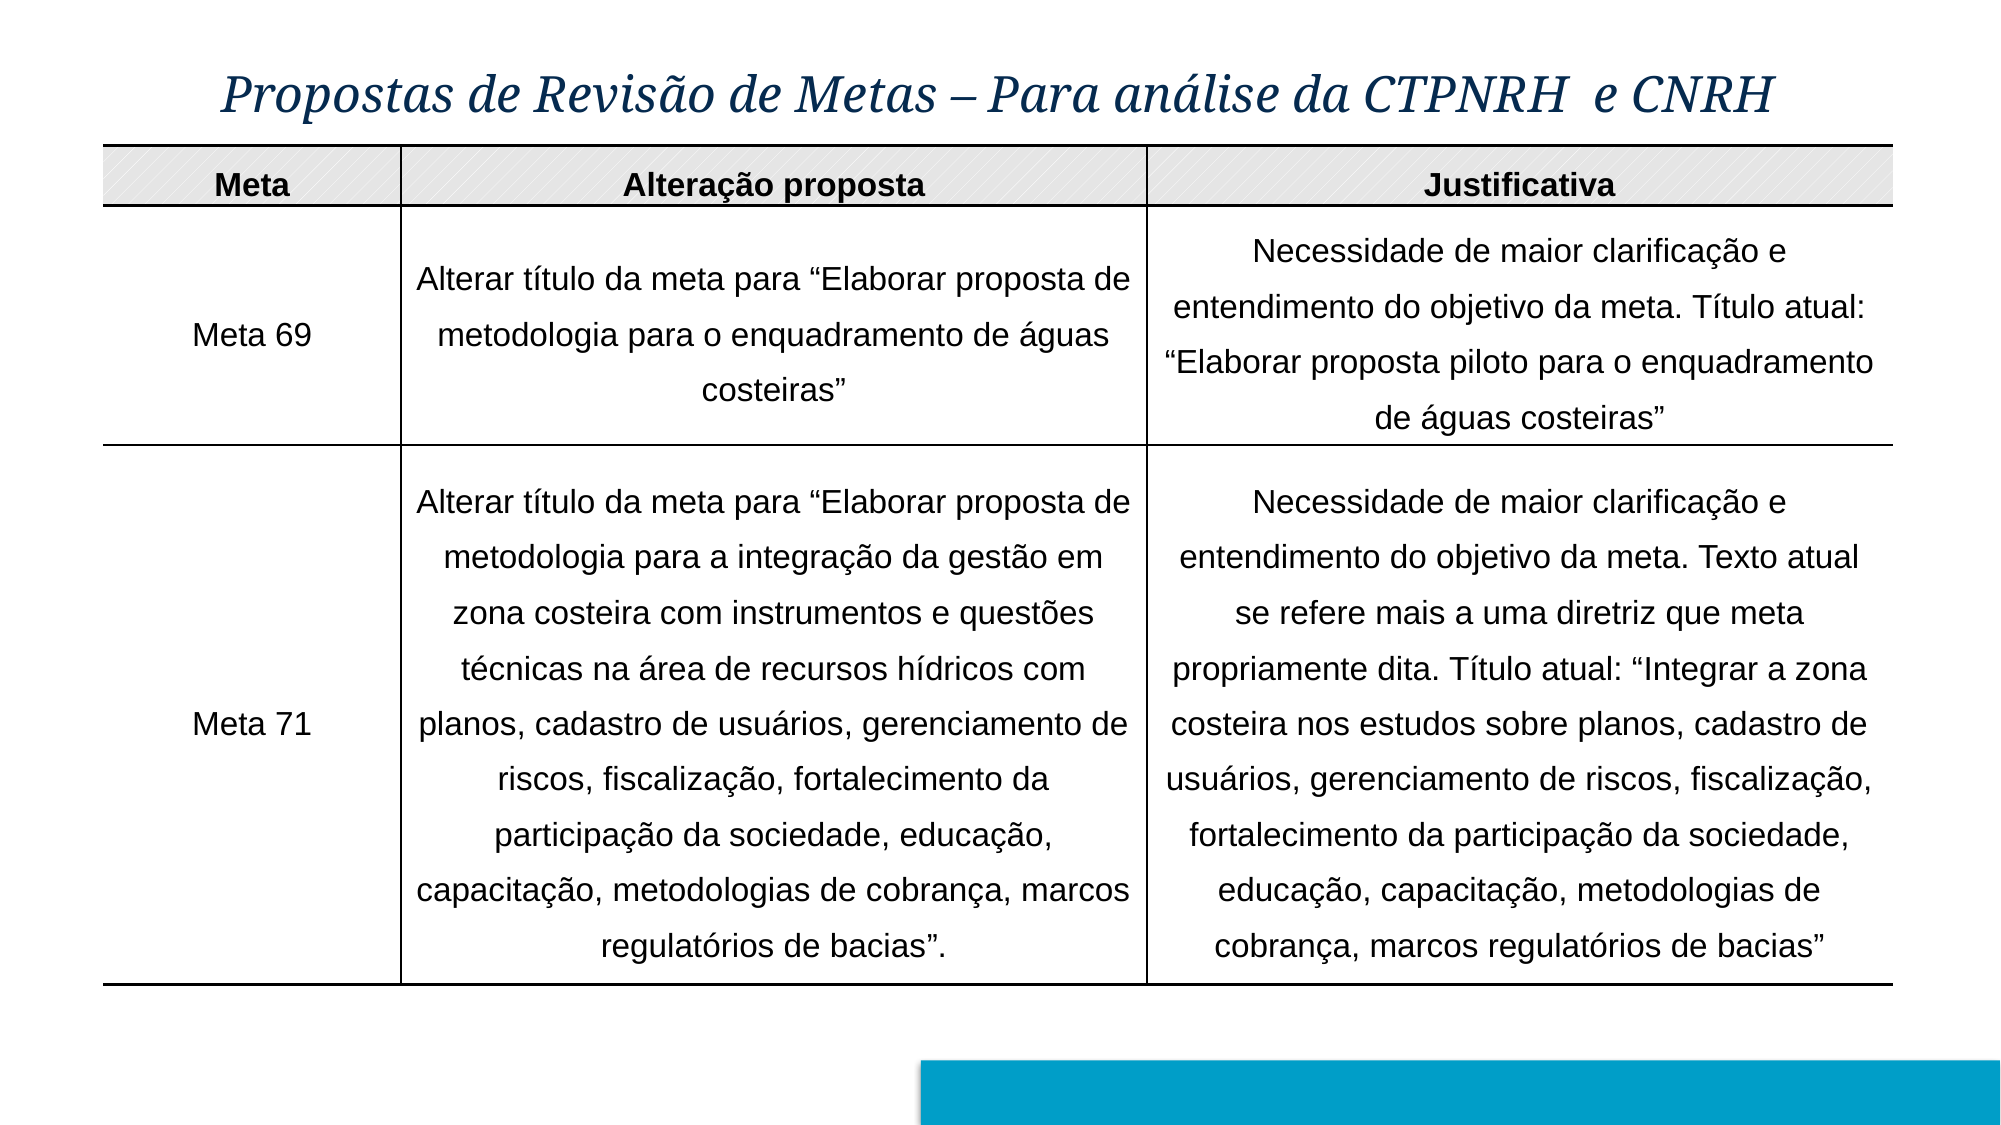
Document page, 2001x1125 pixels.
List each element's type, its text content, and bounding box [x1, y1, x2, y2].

table_header Alteração proposta [402, 147, 1146, 204]
table_cell Necessidade de maior clarificação e entendimento do objetivo da meta. Título atual: “Elaborar proposta piloto para o enquadramento de águas costeiras” [1148, 207, 1893, 444]
table_cell Necessidade de maior clarificação e entendimento do objetivo da meta. Texto atual se refere mais a uma diretriz que meta propriamente dita. Título atual: “Integrar a zona costeira nos estudos sobre planos, cadastro de usuários, gerenciamento de riscos, fiscalização, fortalecimento da participação da sociedade, educação, capacitação, metodologias de cobrança, marcos regulatórios de bacias” [1148, 446, 1893, 983]
table_cell Alterar título da meta para “Elaborar proposta de metodologia para o enquadramento de águas costeiras” [402, 207, 1146, 444]
table_header Meta [103, 147, 400, 204]
table_header Justificativa [1148, 147, 1893, 204]
text_box Propostas de Revisão de Metas – Para análise da CTPNRH e CNRH [21, 32, 1976, 131]
table_cell Alterar título da meta para “Elaborar proposta de metodologia para a integração da gestão em zona costeira com instrumentos e questões técnicas na área de recursos hídricos com planos, cadastro de usuários, gerenciamento de riscos, fiscalização, fortalecimento da participação da sociedade, educação, capacitação, metodologias de cobrança, marcos regulatórios de bacias”. [402, 446, 1146, 983]
table_cell Meta 69 [103, 207, 400, 444]
table_cell Meta 71 [103, 446, 400, 983]
